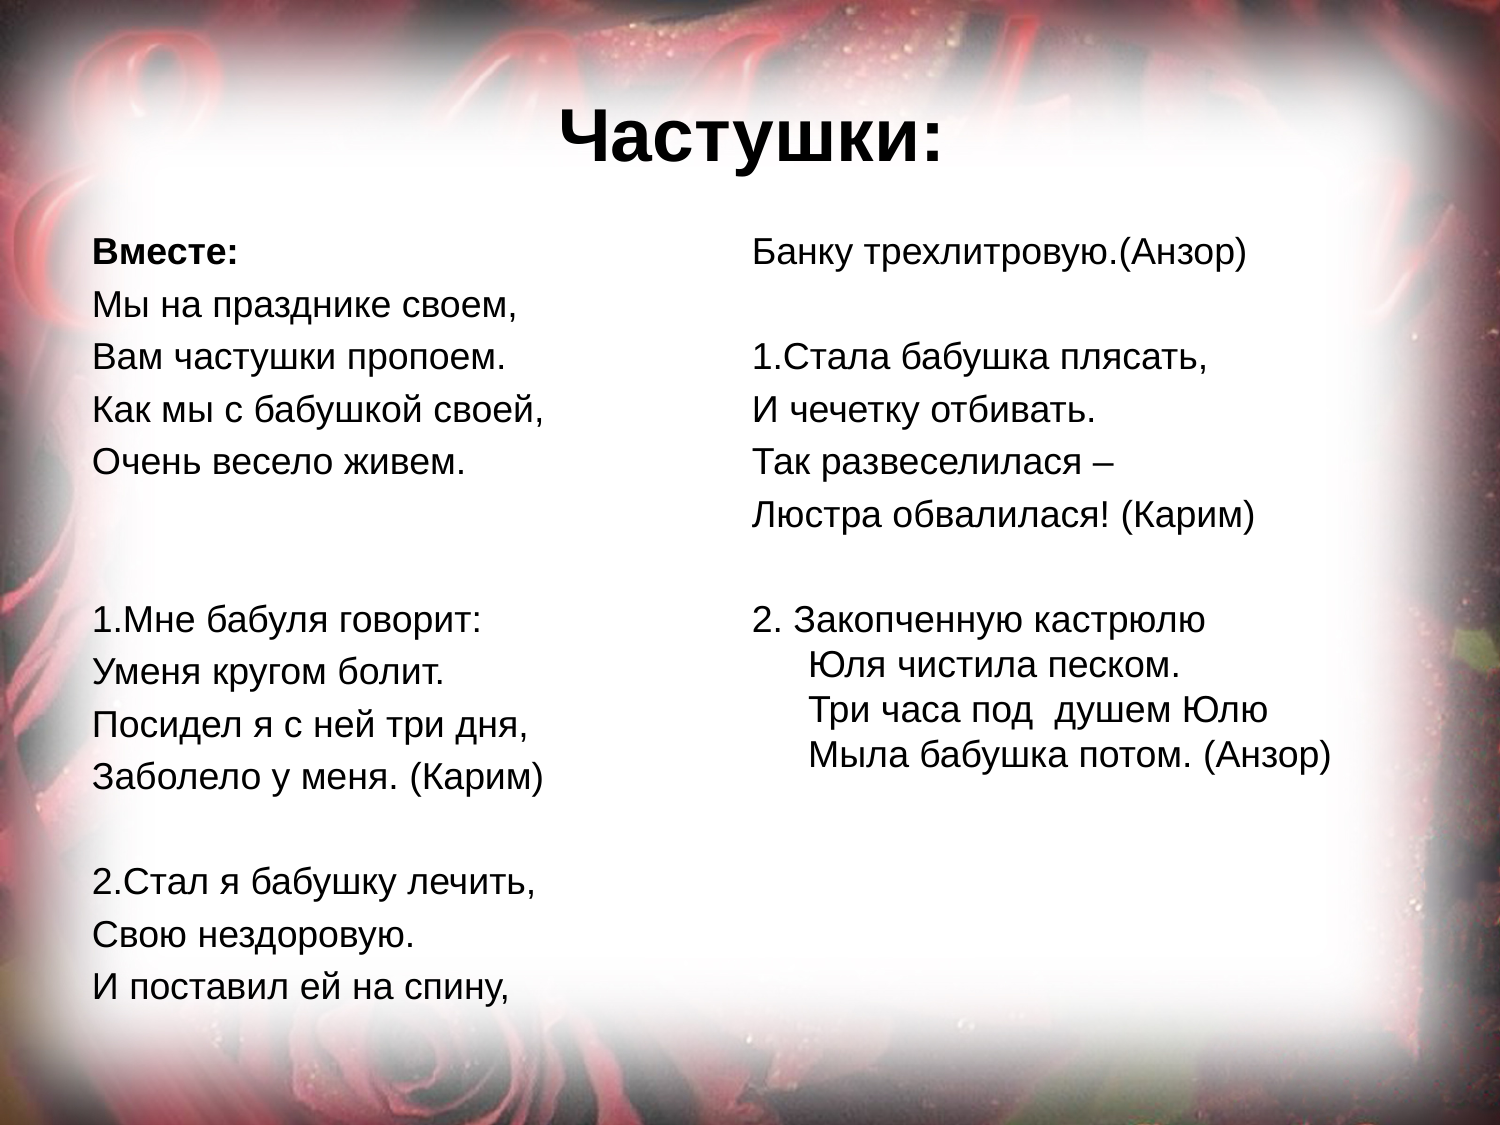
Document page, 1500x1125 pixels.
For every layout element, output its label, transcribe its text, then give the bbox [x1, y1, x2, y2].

title Частушки: [76, 77, 1428, 185]
list Вместе: Мы на празднике своем, Вам частушки пропоем. Как мы с бабушкой своей, Очень весело живем. 1.Мне бабуля говорит: Уменя кругом болит. Посидел я с ней три дня, Заболело у меня. (Карим) 2.Стал я бабушку лечить, Свою нездоровую. И поставил ей на спину, Банку трехлитровую.(Анзор) 1.Стала бабушка плясать, И чечетку отбивать. Так развеселилася – Люстра обвалилася! (Карим) 2. Закопченную кастрюлю Юля чистила песком. Три часа под душем Юлю Мыла бабушка потом. (Анзор) [76, 219, 1428, 1046]
picture [0, 0, 1500, 1125]
